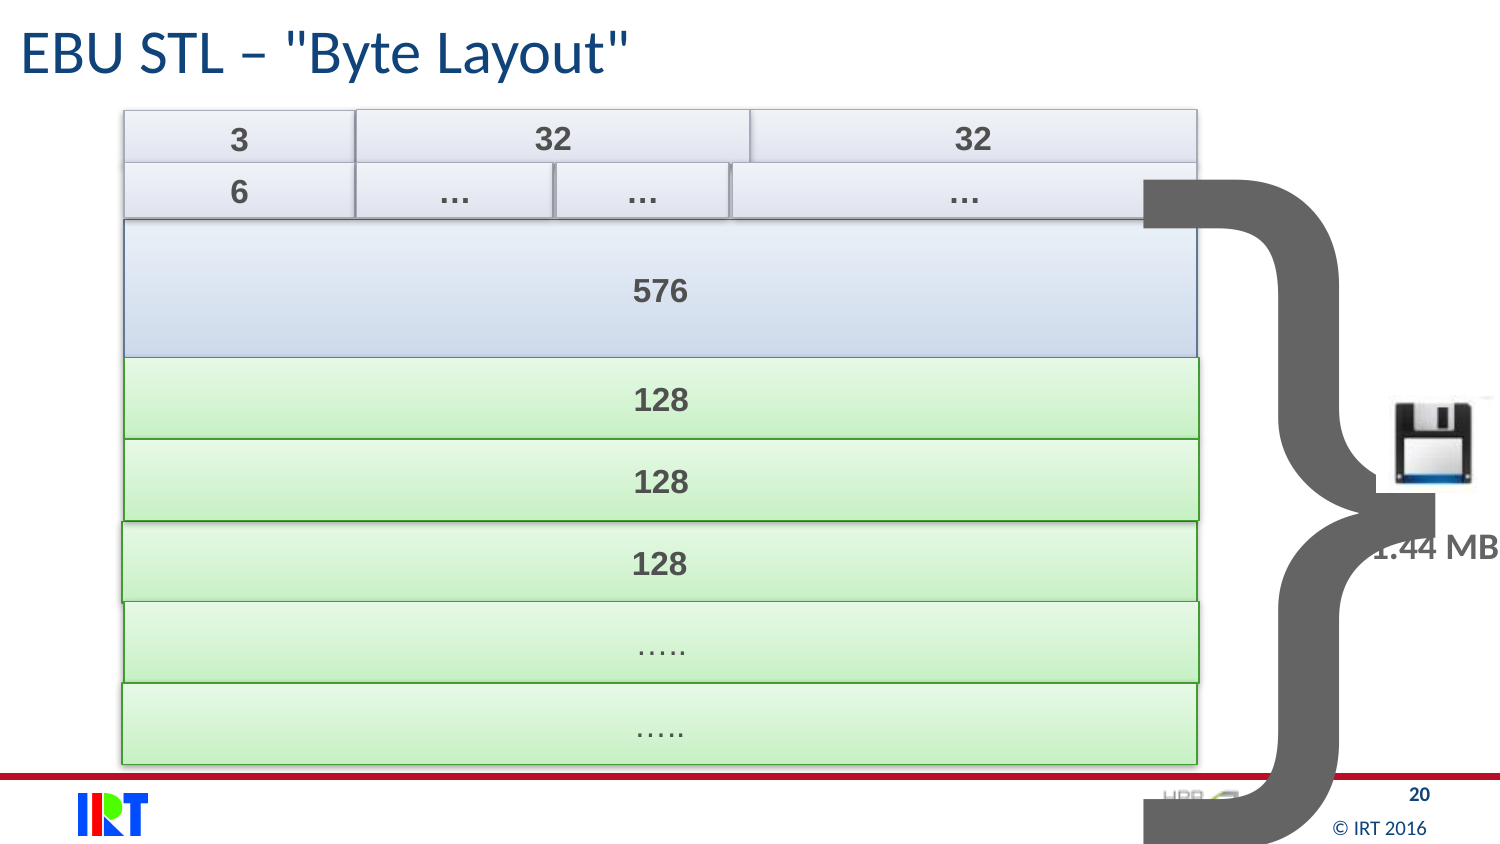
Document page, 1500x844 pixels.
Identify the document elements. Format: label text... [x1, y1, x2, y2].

text_box ….. [121, 682, 1071, 765]
text_box 128 [121, 526, 1071, 601]
text_box 32 [752, 109, 1071, 160]
text_box … [356, 162, 553, 218]
text_box 1.44 MB [1355, 514, 1500, 575]
text_box … [732, 162, 1071, 218]
text_box ….. [123, 601, 1071, 680]
text_box 576 [123, 225, 1071, 356]
text_box 6 [123, 162, 354, 218]
text_box } [1071, 0, 1369, 844]
text_box 32 [356, 109, 751, 161]
picture [1375, 395, 1494, 493]
text_box 128 [123, 438, 1071, 521]
text_box 128 [123, 357, 1071, 437]
title EBU STL – "Byte Layout" [5, 0, 1071, 111]
text_box … [555, 162, 730, 218]
picture [78, 793, 148, 836]
text_box 3 [123, 110, 353, 161]
